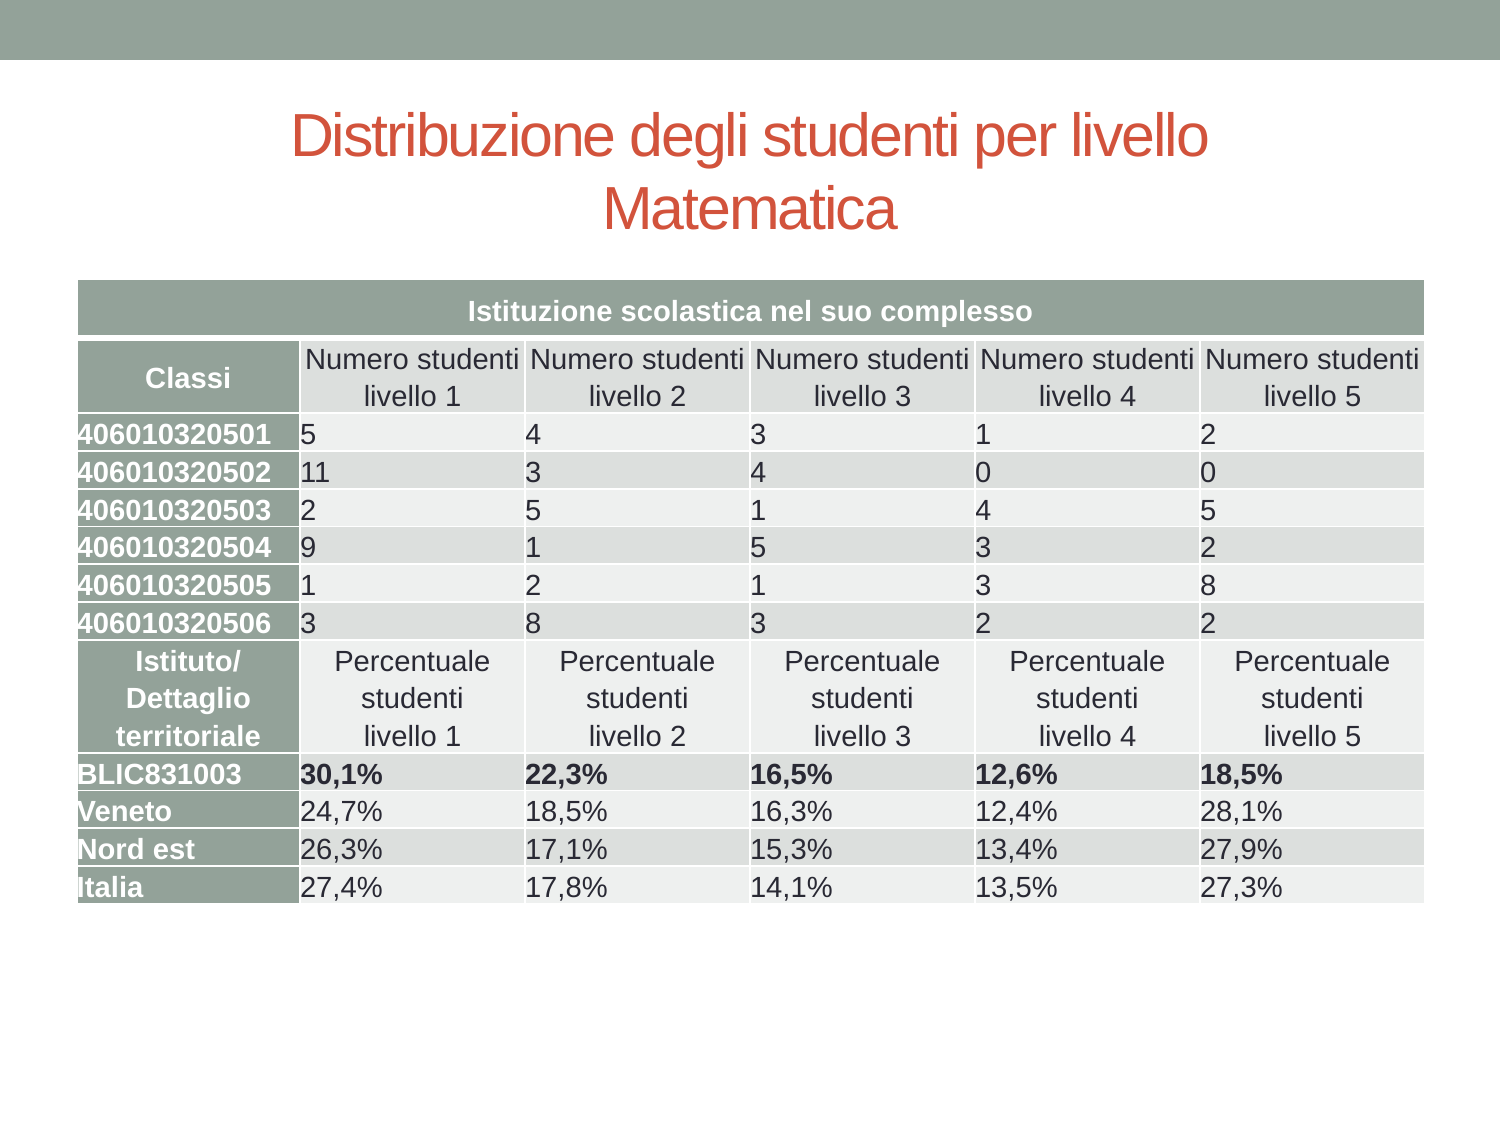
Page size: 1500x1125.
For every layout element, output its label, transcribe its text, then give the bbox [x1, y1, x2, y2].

table_cell 2 [1201, 414, 1424, 450]
table_cell Percentuale studenti livello 1 [301, 641, 524, 752]
table_cell 28,1% [1201, 791, 1424, 827]
table_cell 9 [301, 527, 524, 563]
table_cell 8 [526, 603, 749, 639]
table_cell 16,5% [751, 754, 974, 790]
table_cell 12,4% [976, 791, 1199, 827]
table_cell 1 [751, 565, 974, 601]
table_cell 5 [751, 527, 974, 563]
table_cell Italia [78, 867, 299, 903]
table_cell 4 [976, 490, 1199, 526]
table_cell 22,3% [526, 754, 749, 790]
table_cell 5 [301, 414, 524, 450]
table_cell 15,3% [751, 829, 974, 865]
table_cell 8 [1201, 565, 1424, 601]
table_cell 13,5% [976, 867, 1199, 903]
table_cell 27,3% [1201, 867, 1424, 903]
table_cell Percentuale studenti livello 5 [1201, 641, 1424, 752]
table_cell 1 [751, 490, 974, 526]
table_cell 3 [751, 414, 974, 450]
table_cell Nord est [78, 829, 299, 865]
table_cell 27,4% [301, 867, 524, 903]
table_cell 16,3% [751, 791, 974, 827]
table_cell Istituto/Dettaglio territoriale [78, 641, 299, 752]
table_cell 11 [301, 452, 524, 488]
table_cell 3 [976, 565, 1199, 601]
table_cell 3 [301, 603, 524, 639]
table_cell Numero studenti livello 4 [976, 341, 1199, 412]
table_header Istituzione scolastica nel suo complesso [78, 280, 1424, 335]
table_cell 3 [526, 452, 749, 488]
table_cell Numero studenti livello 3 [751, 341, 974, 412]
table_cell 17,1% [526, 829, 749, 865]
table_cell 18,5% [526, 791, 749, 827]
table_cell Numero studenti livello 1 [301, 341, 524, 412]
table_cell 4 [751, 452, 974, 488]
table_cell 17,8% [526, 867, 749, 903]
table_cell 12,6% [976, 754, 1199, 790]
table_cell 0 [976, 452, 1199, 488]
table_cell 0 [1201, 452, 1424, 488]
table_cell Percentuale studenti livello 3 [751, 641, 974, 752]
table_cell 18,5% [1201, 754, 1424, 790]
table_cell 13,4% [976, 829, 1199, 865]
table_cell 2 [301, 490, 524, 526]
table_cell 3 [751, 603, 974, 639]
table_cell 2 [976, 603, 1199, 639]
table_cell 5 [1201, 490, 1424, 526]
table_cell BLIC831003 [78, 754, 299, 790]
table_cell Veneto [78, 791, 299, 827]
table_cell Percentuale studenti livello 4 [976, 641, 1199, 752]
table_cell Numero studenti livello 5 [1201, 341, 1424, 412]
table_cell 2 [1201, 527, 1424, 563]
table_cell 406010320505 [78, 565, 299, 601]
table_cell 1 [301, 565, 524, 601]
table_cell 2 [1201, 603, 1424, 639]
table_cell Numero studenti livello 2 [526, 341, 749, 412]
table_cell 27,9% [1201, 829, 1424, 865]
table_cell 14,1% [751, 867, 974, 903]
table_cell 30,1% [301, 754, 524, 790]
table_cell Percentuale studenti livello 2 [526, 641, 749, 752]
table_cell 3 [976, 527, 1199, 563]
table_cell 1 [976, 414, 1199, 450]
table_cell 24,7% [301, 791, 524, 827]
table_cell 406010320503 [78, 490, 299, 526]
table_cell 1 [526, 527, 749, 563]
table_cell Classi [78, 341, 299, 412]
table_cell 406010320506 [78, 603, 299, 639]
table_cell 5 [526, 490, 749, 526]
table_cell 406010320504 [78, 527, 299, 563]
table_cell 406010320501 [78, 414, 299, 450]
title Distribuzione degli studenti per livello Matematica [75, 87, 1425, 250]
table_cell 26,3% [301, 829, 524, 865]
table_cell 406010320502 [78, 452, 299, 488]
table_cell 4 [526, 414, 749, 450]
table_cell 2 [526, 565, 749, 601]
